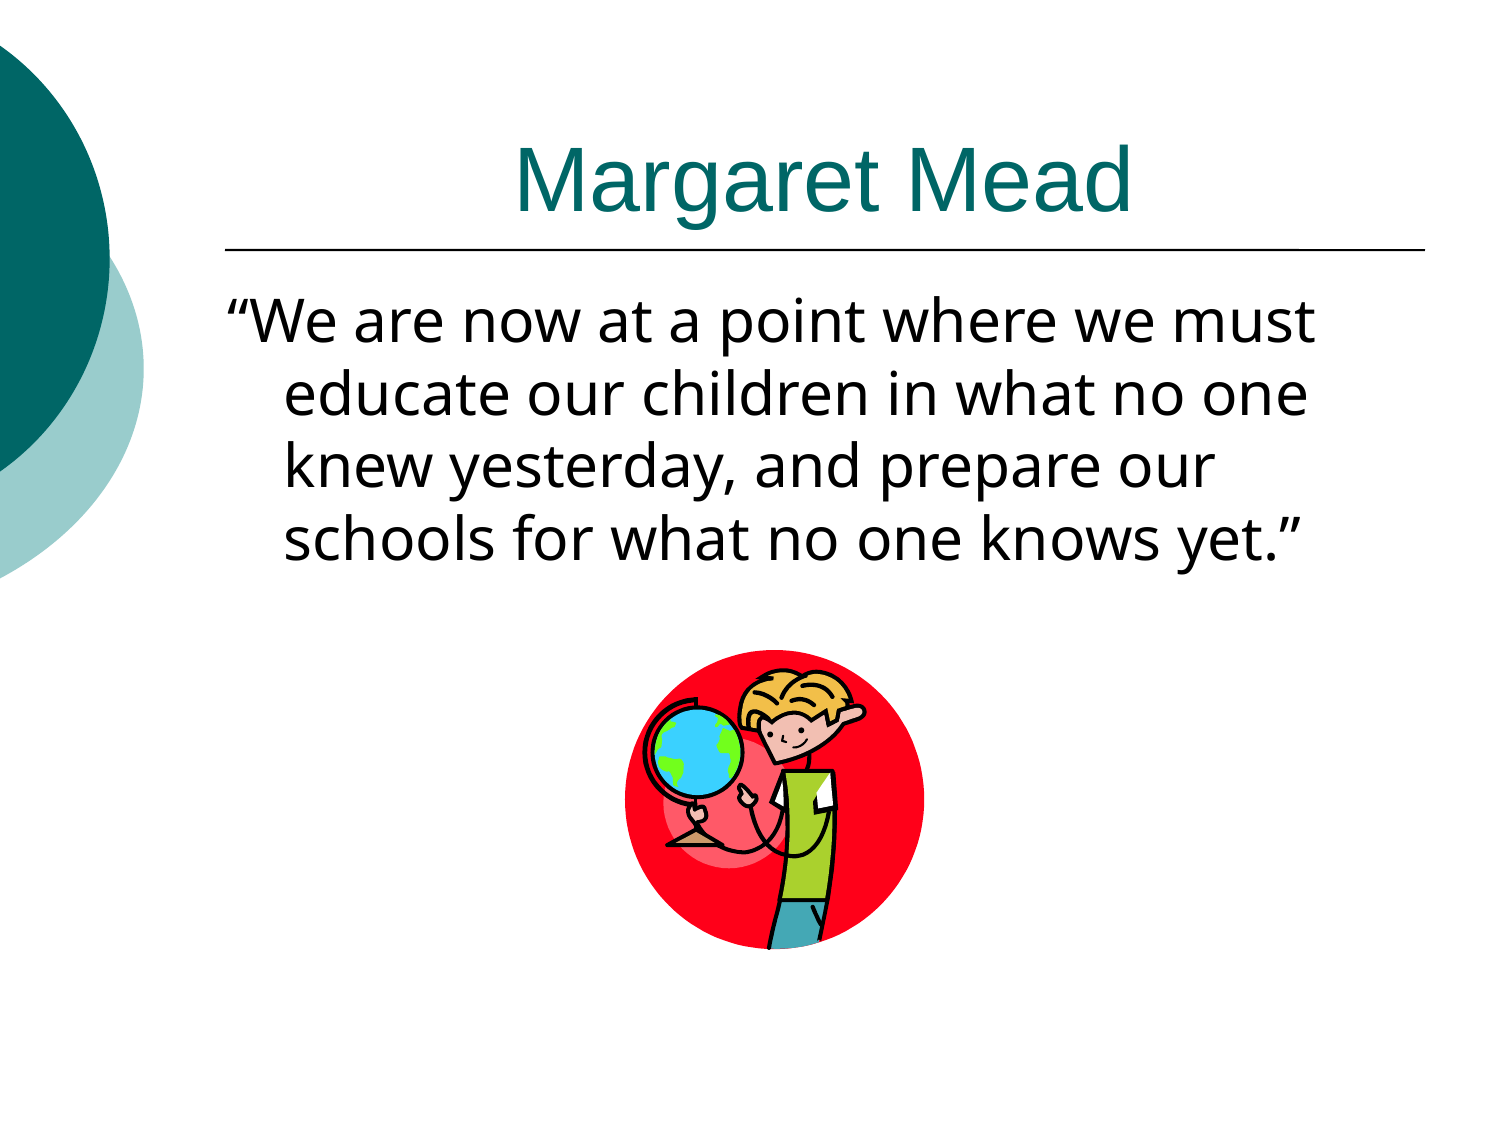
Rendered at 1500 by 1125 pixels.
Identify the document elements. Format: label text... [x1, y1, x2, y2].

title Margaret Mead [224, 49, 1425, 238]
list “We are now at a point where we must educate our children in what no one knew yesterday, and prepare our schools for what no one knows yet.” [212, 274, 1462, 1095]
picture [624, 649, 925, 951]
